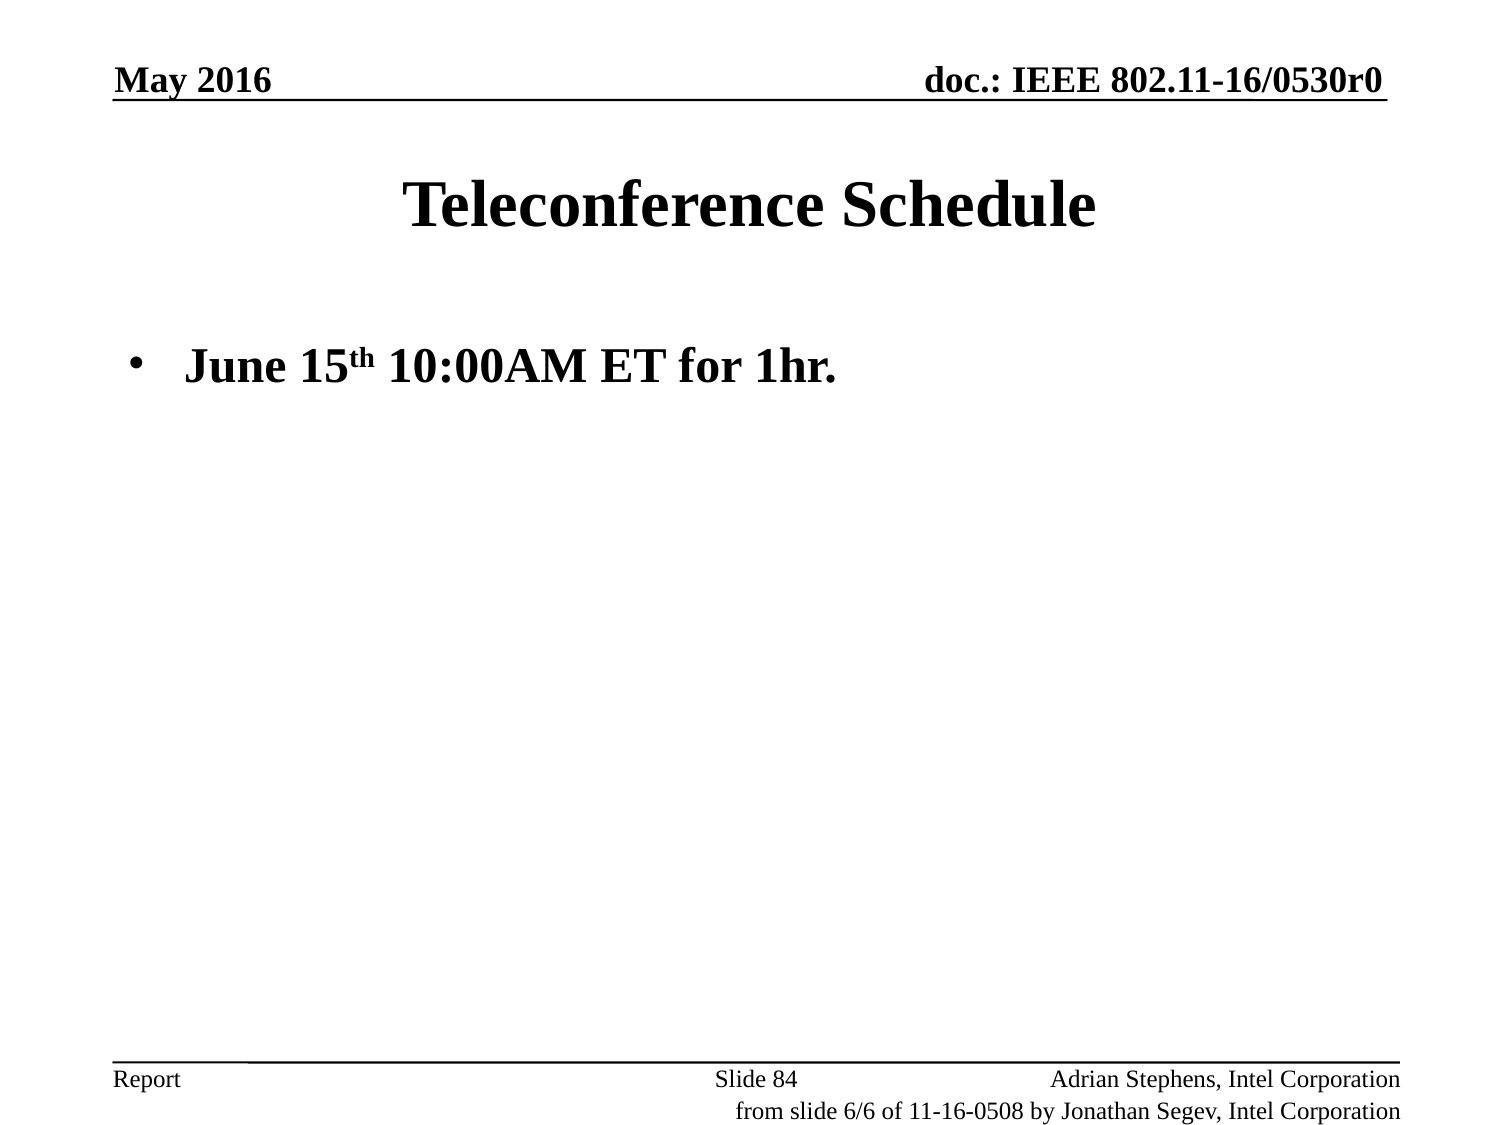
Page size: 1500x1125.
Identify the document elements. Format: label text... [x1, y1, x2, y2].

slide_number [114, 54, 374, 101]
list June 15th 10:00AM ET for 1hr. [112, 324, 1388, 1000]
title Teleconference Schedule [112, 112, 1388, 288]
slide_number Slide 84 [711, 1061, 801, 1087]
text_box from slide 6/6 of 11-16-0508 by Jonathan Segev, Intel Corporation [343, 1087, 1417, 1125]
footer Adrian Stephens, Intel Corporation [878, 1061, 1402, 1087]
